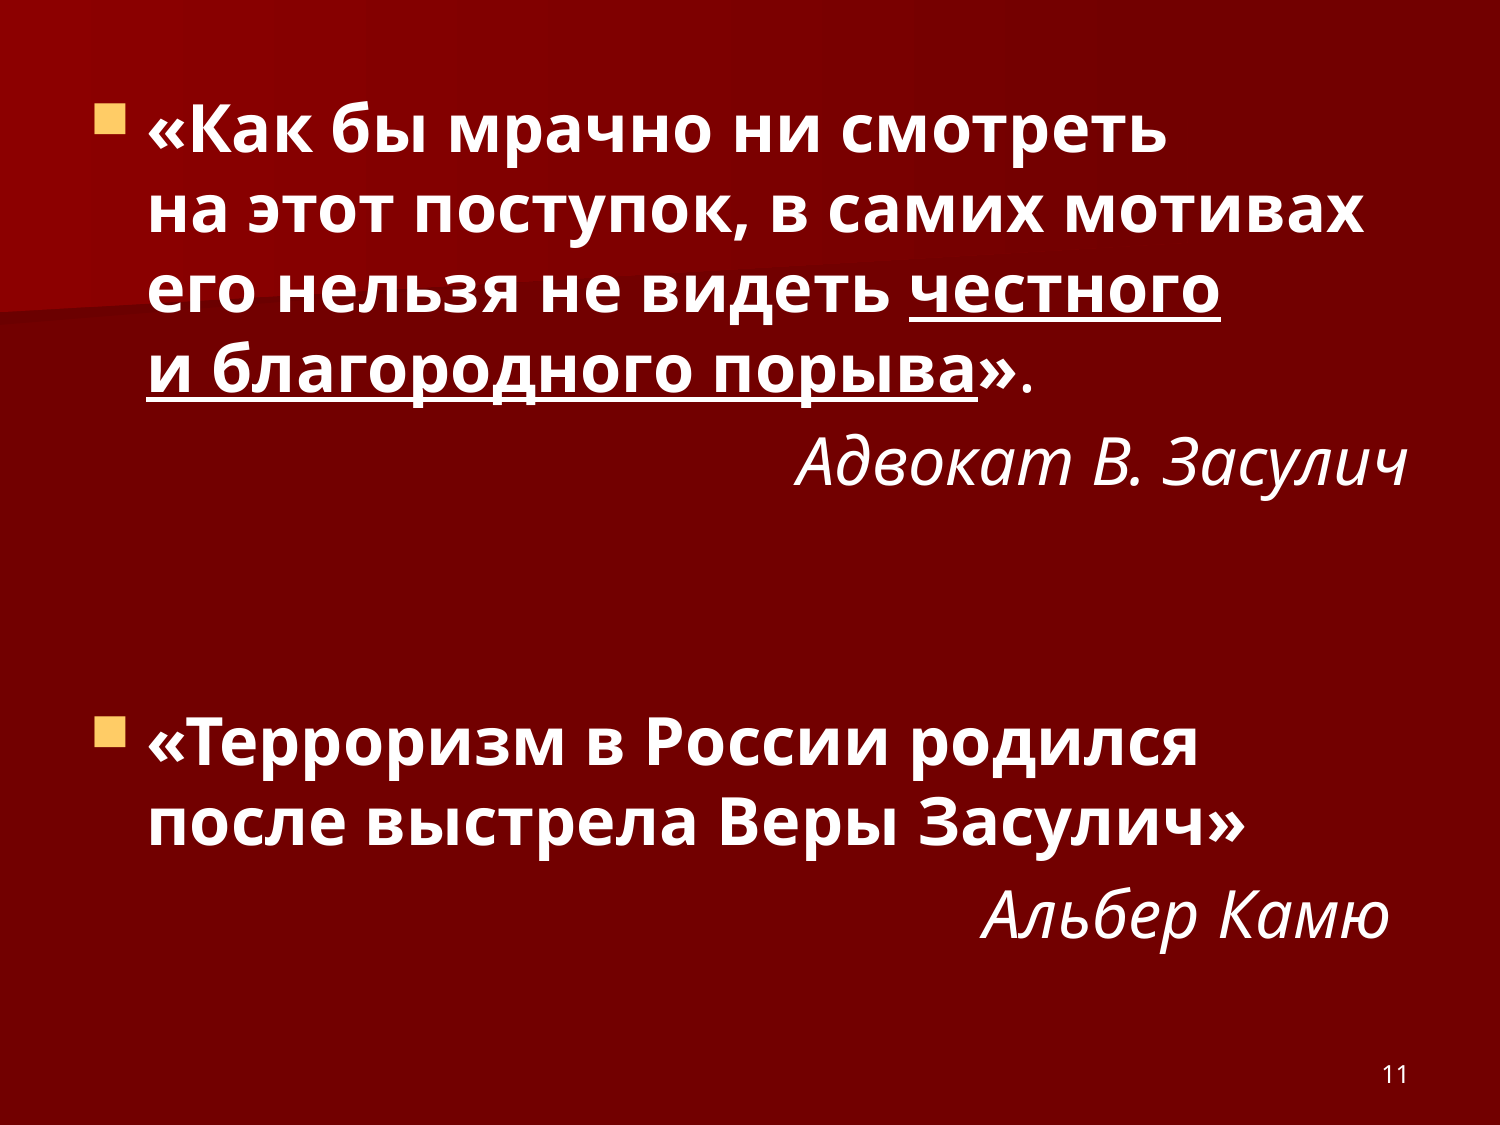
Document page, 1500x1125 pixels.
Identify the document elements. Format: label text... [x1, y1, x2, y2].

slide_number 11 [1074, 1036, 1426, 1101]
list «Как бы мрачно ни смотреть на этот поступок, в самих мотивах его нельзя не видеть честного и благородного порыва». Адвокат В. Засулич «Терроризм в России родился после выстрела Веры Засулич» Альбер Камю [74, 77, 1426, 1036]
